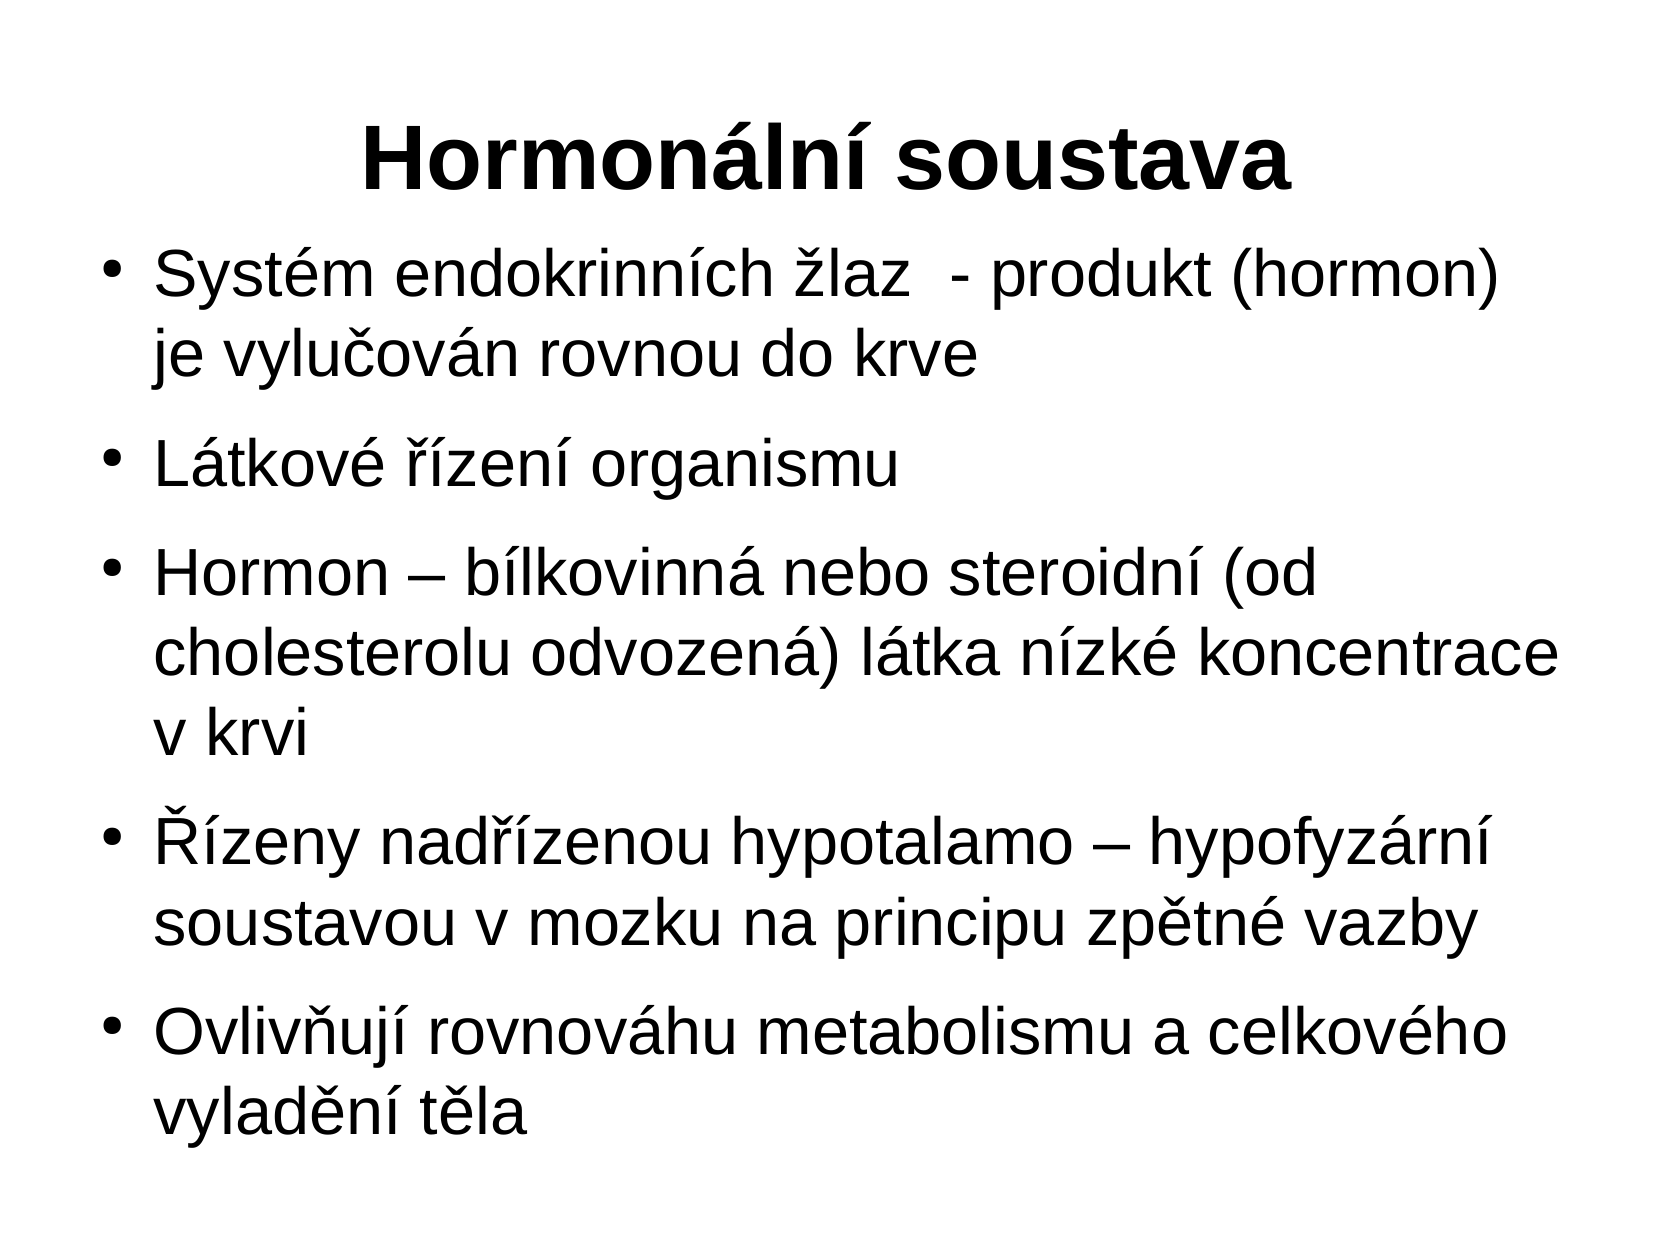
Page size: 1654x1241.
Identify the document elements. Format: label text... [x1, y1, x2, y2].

list Systém endokrinních žlaz - produkt (hormon) je vylučován rovnou do krve Látkové řízení organismu Hormon – bílkovinná nebo steroidní (od cholesterolu odvozená) látka nízké koncentrace v krvi Řízeny nadřízenou hypotalamo – hypofyzární soustavou v mozku na principu zpětné vazby Ovlivňují rovnováhu metabolismu a celkového vyladění těla [82, 230, 1571, 1109]
title Hormonální soustava [82, 49, 1571, 230]
